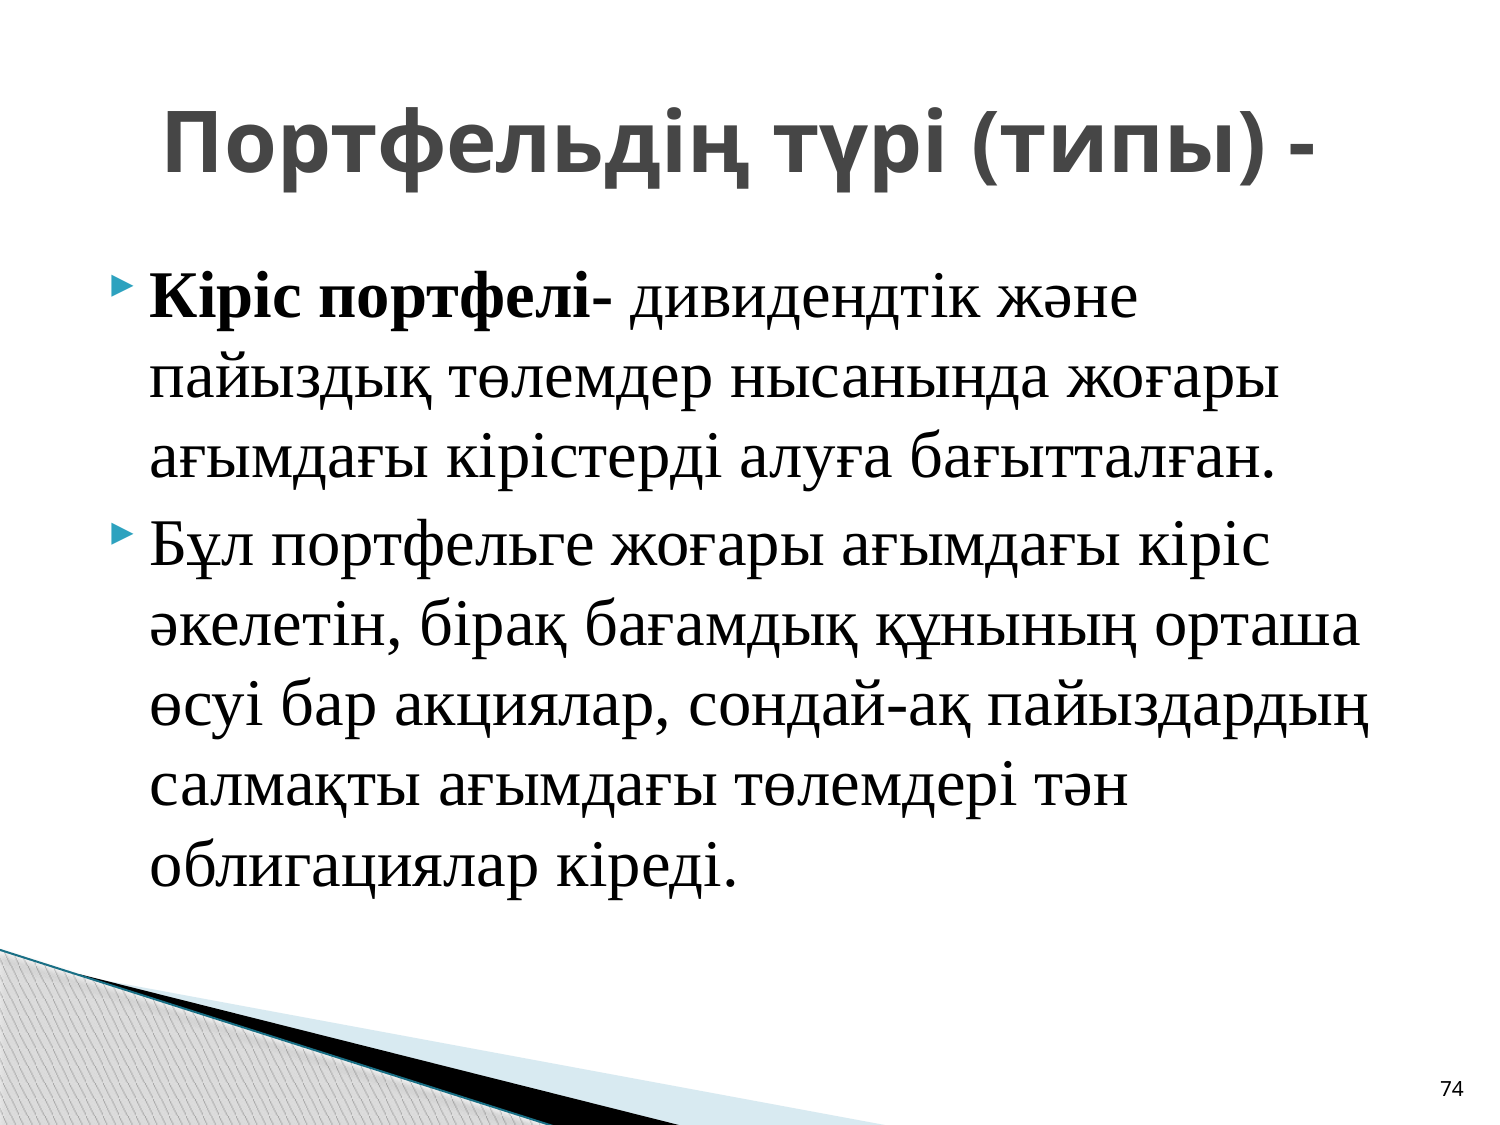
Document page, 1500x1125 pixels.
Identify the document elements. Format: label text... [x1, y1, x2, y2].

list Кіріс портфелі- дивидендтік және пайыздық төлемдер нысанында жоғары ағымдағы кірістерді алуға бағытталған. Бұл портфельге жоғары ағымдағы кіріс әкелетін, бірақ бағамдық құнының орташа өсуі бар акциялар, сондай-ақ пайыздардың салмақты ағымдағы төлемдері тән облигациялар кіреді. [75, 243, 1425, 986]
title Портфельдің түрі (типы) - [75, 45, 1425, 233]
slide_number 74 [1418, 1051, 1479, 1112]
